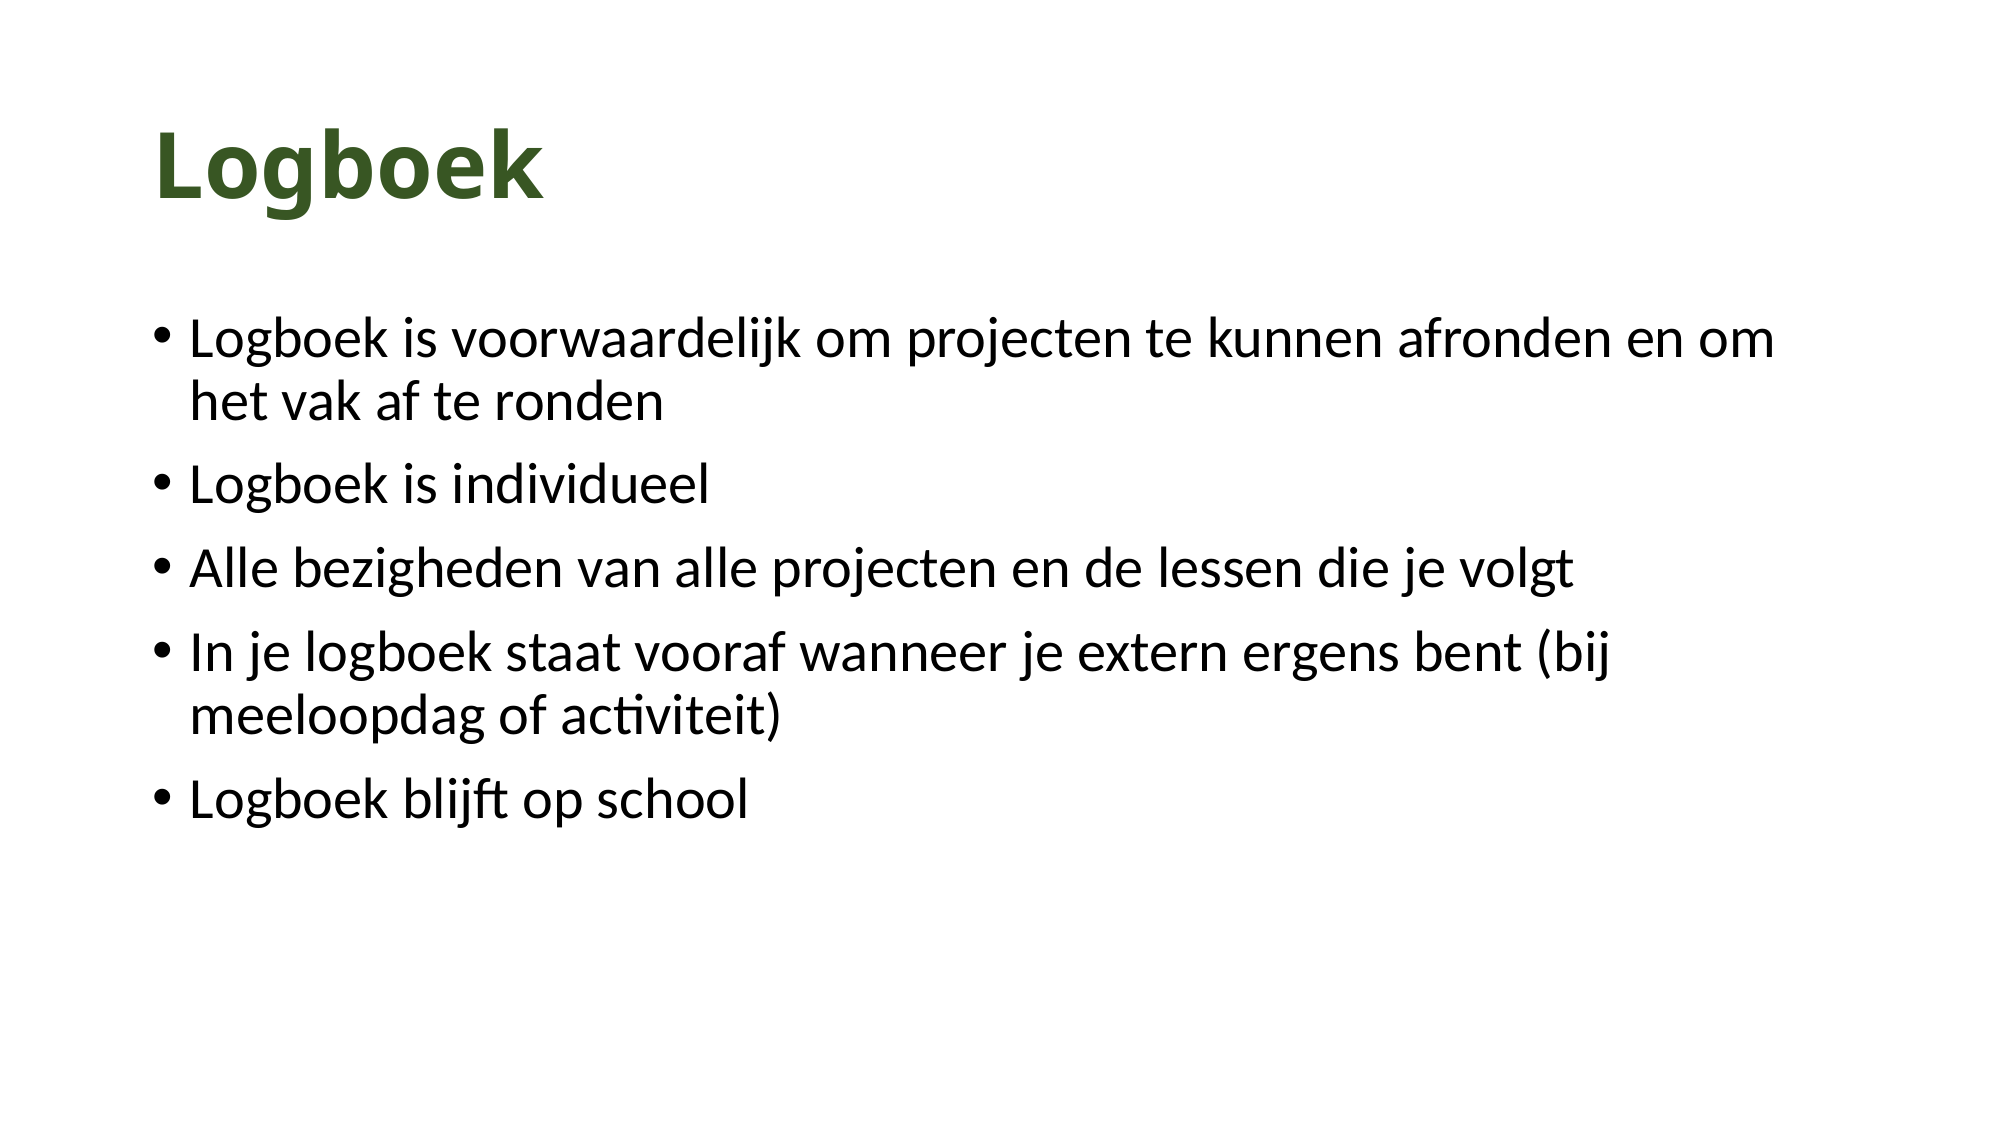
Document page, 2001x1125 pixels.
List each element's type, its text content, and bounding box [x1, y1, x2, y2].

list Logboek is voorwaardelijk om projecten te kunnen afronden en om het vak af te ronden Logboek is individueel Alle bezigheden van alle projecten en de lessen die je volgt In je logboek staat vooraf wanneer je extern ergens bent (bij meeloopdag of activiteit) Logboek blijft op school [137, 299, 1863, 1014]
title Logboek [137, 59, 1863, 278]
